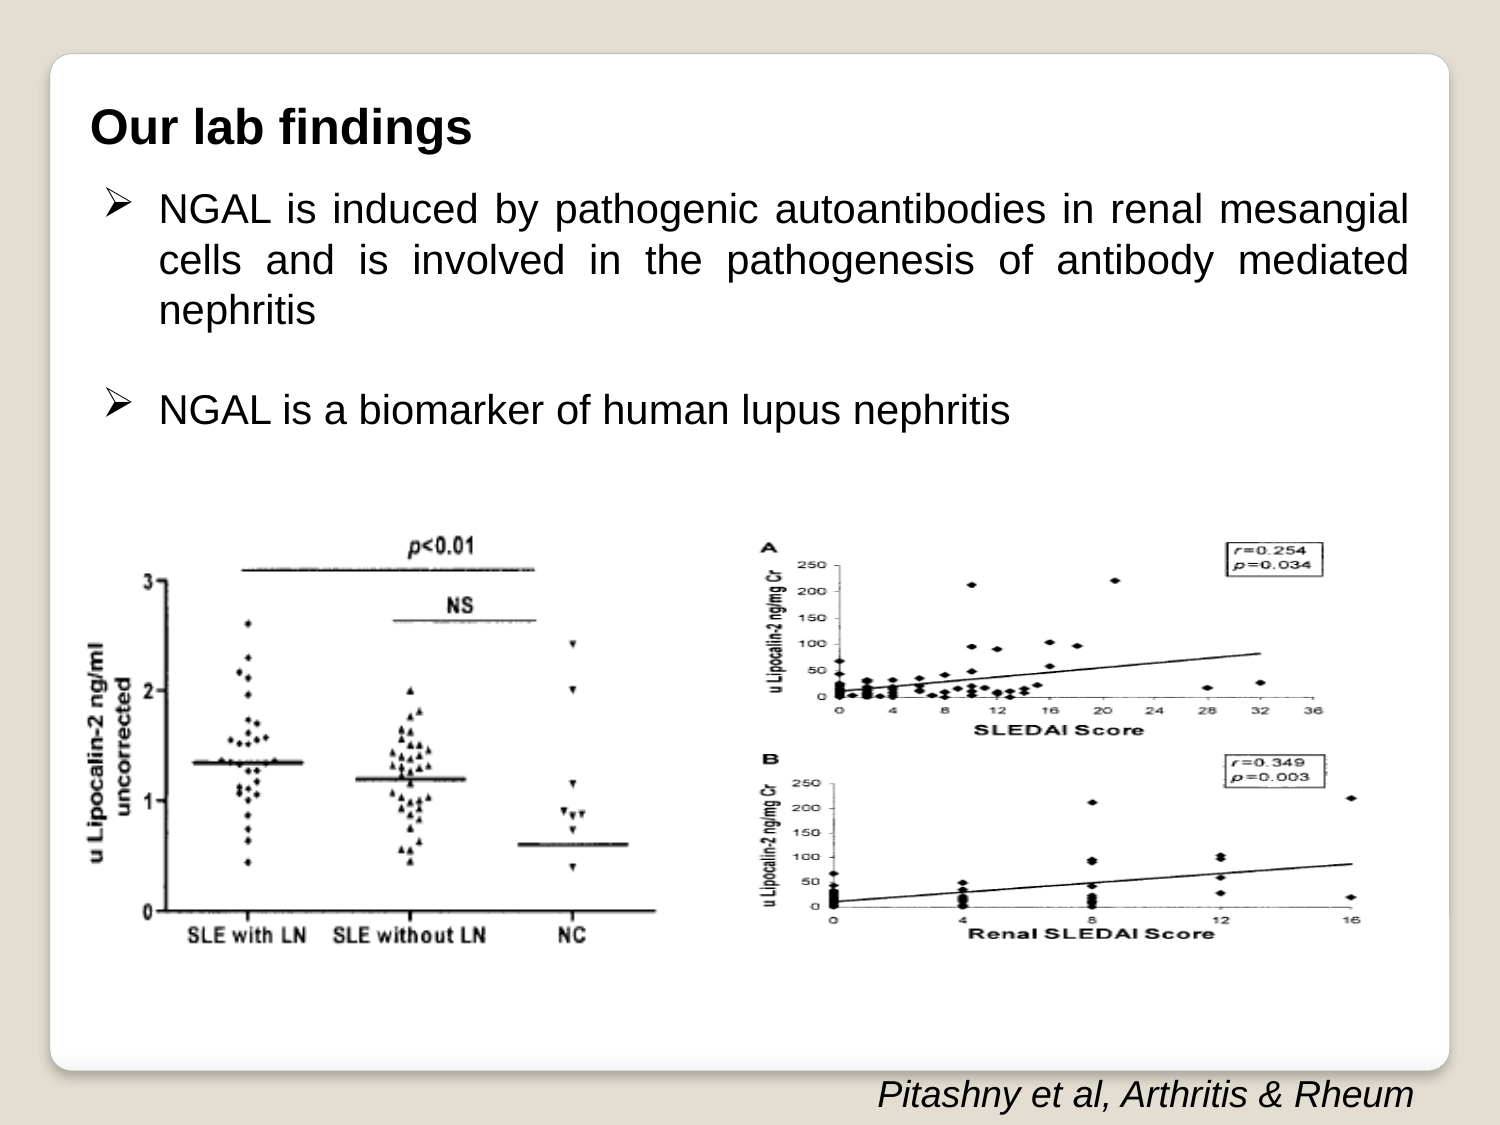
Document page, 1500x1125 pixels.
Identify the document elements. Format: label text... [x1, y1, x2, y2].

text_box Pitashny et al, Arthritis & Rheum [862, 1062, 1450, 1123]
text_box NGAL is induced by pathogenic autoantibodies in renal mesangial cells and is involved in the pathogenesis of antibody mediated nephritis NGAL is a biomarker of human lupus nephritis [87, 174, 1425, 440]
picture [749, 537, 1388, 940]
picture [74, 524, 663, 955]
text_box Our lab findings [75, 87, 550, 163]
